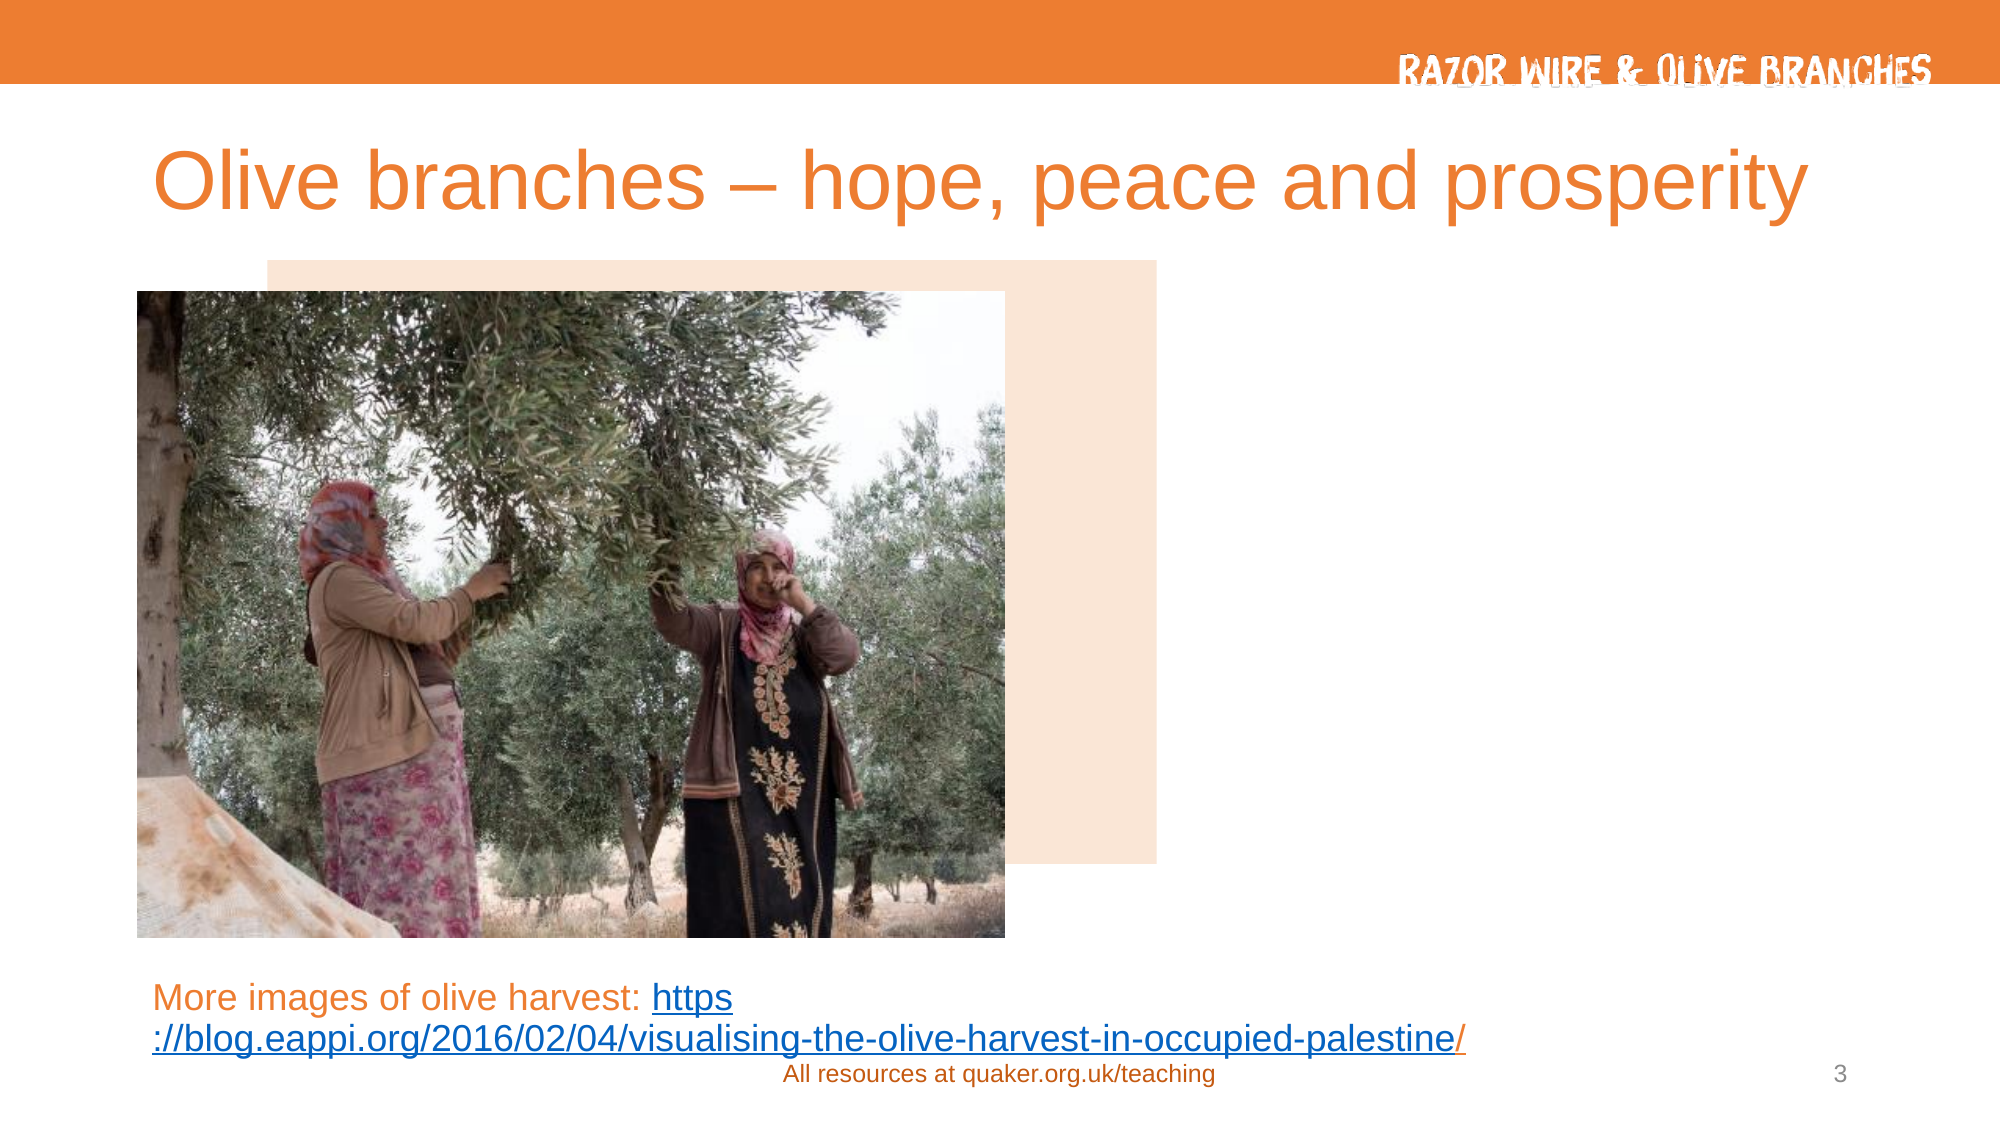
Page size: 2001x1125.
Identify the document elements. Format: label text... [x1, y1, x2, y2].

slide_number 3 [1412, 1042, 1863, 1103]
picture [1863, 84, 1935, 89]
list More images of olive harvest: https://blog.eappi.org/2016/02/04/visualising-the-olive-harvest-in-occupied-palestine/ [137, 970, 2000, 1125]
title Olive branches – hope, peace and prosperity [137, 74, 1863, 292]
footer All resources at quaker.org.uk/teaching [662, 1042, 1338, 1103]
picture [137, 260, 1157, 938]
